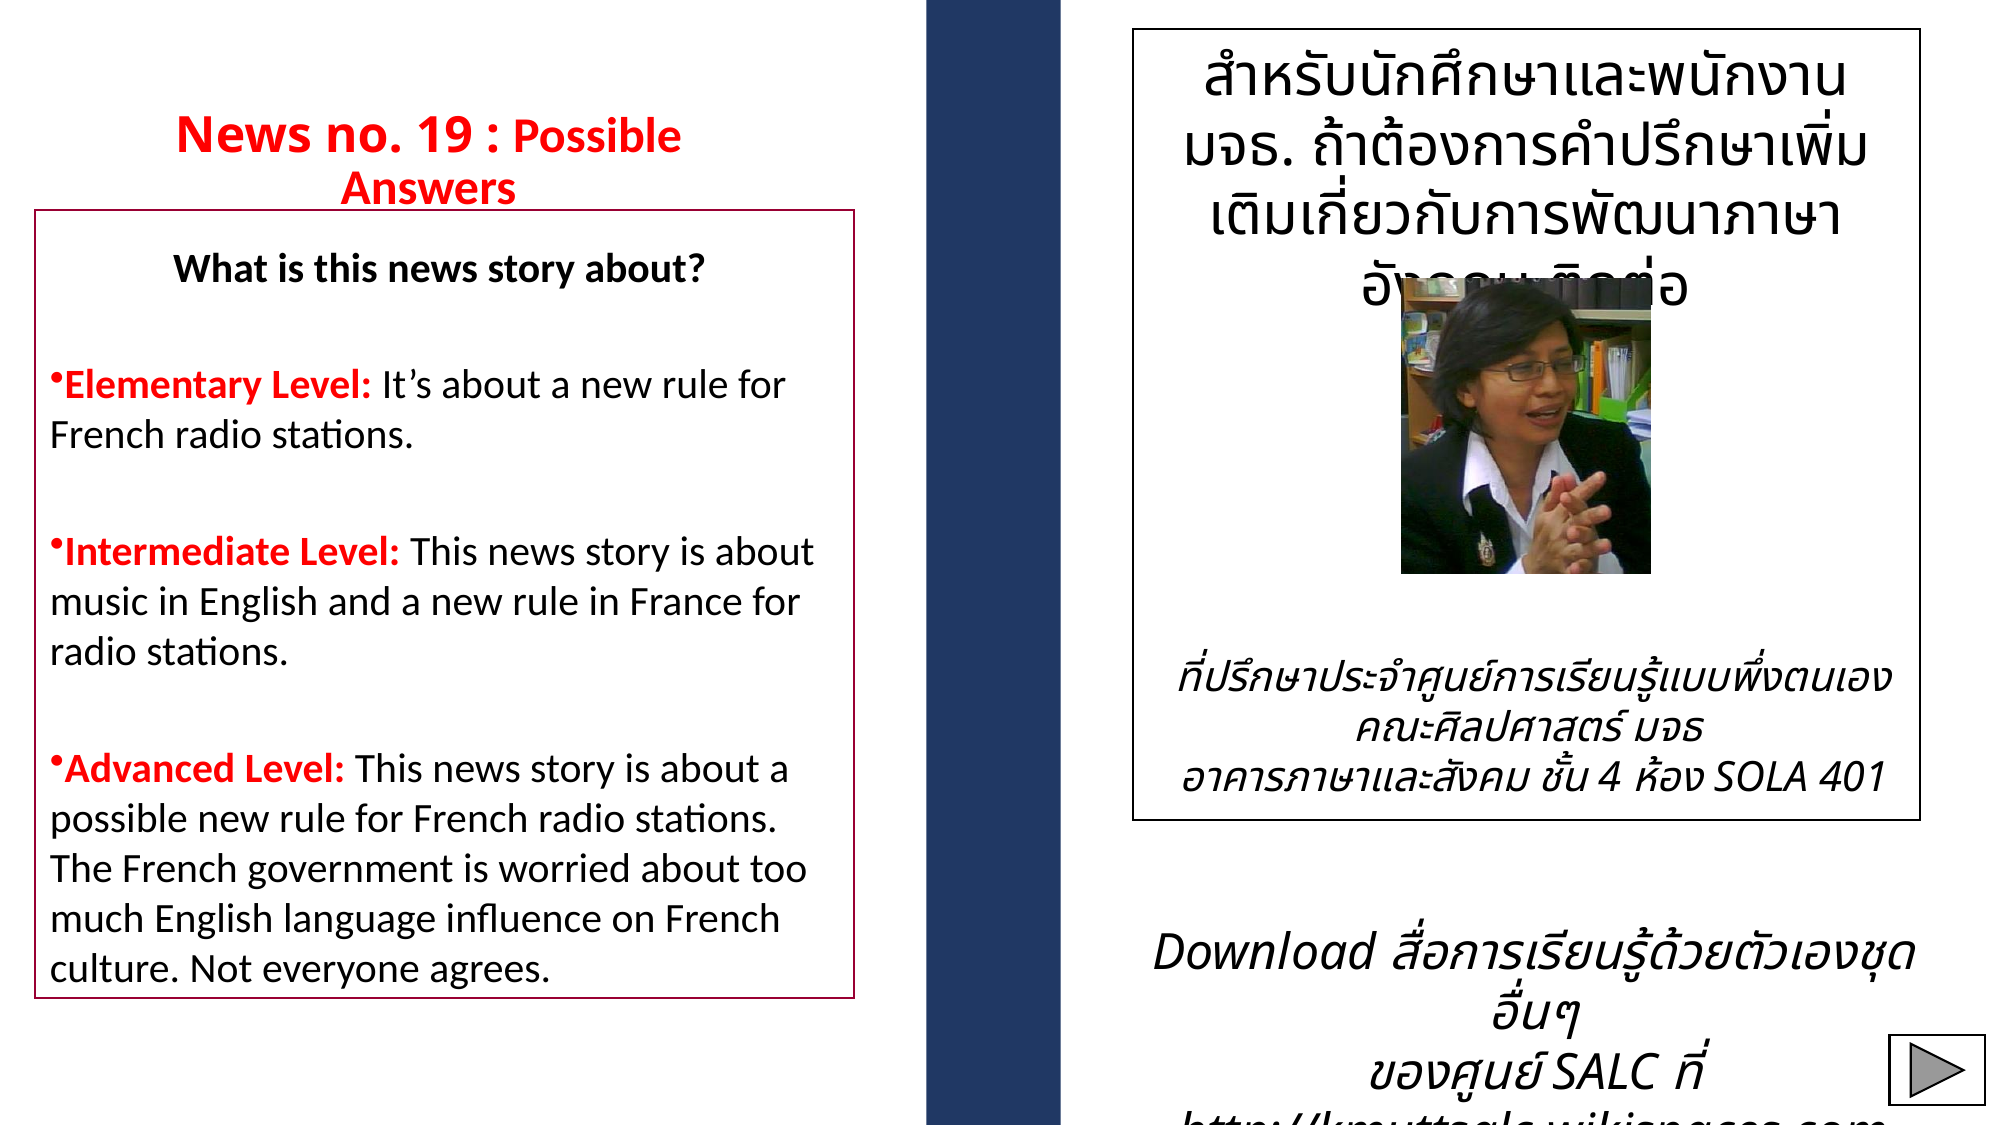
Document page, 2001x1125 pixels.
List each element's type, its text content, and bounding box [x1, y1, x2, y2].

text_box [1935, 1034, 1986, 1106]
text_box สำหรับนักศึกษาและพนักงาน มจธ. ถ้าต้องการคำปรึกษาเพิ่มเติมเกี่ยวกับการพัฒนาภาษาอังกฤษ ติดต่อ [1132, 28, 1921, 641]
table_header News no. 19 : Possible Answers [91, 91, 767, 209]
picture [1401, 277, 1651, 574]
text_box [925, 0, 1062, 1125]
text_box ที่ปรึกษาประจำศูนย์การเรียนรู้แบบพึ่งตนเอง คณะศิลปศาสตร์ มจธ อาคารภาษาและสังคม ชั้น 4 ห้อง SOLA 401 Download สื่อการเรียนรู้ด้วยตัวเองชุดอื่นๆ ของศูนย์ SALC ที่ http://kmuttsalc.wikispaces.com [1132, 641, 1935, 1125]
text_box What is this news story about? Elementary Level: It’s about a new rule for French radio stations. Intermediate Level: This news story is about music in English and a new rule in France for radio stations. Advanced Level: This news story is about a possible new rule for French radio stations. The French government is worried about too much English language influence on French culture. Not everyone agrees. [35, 209, 855, 999]
